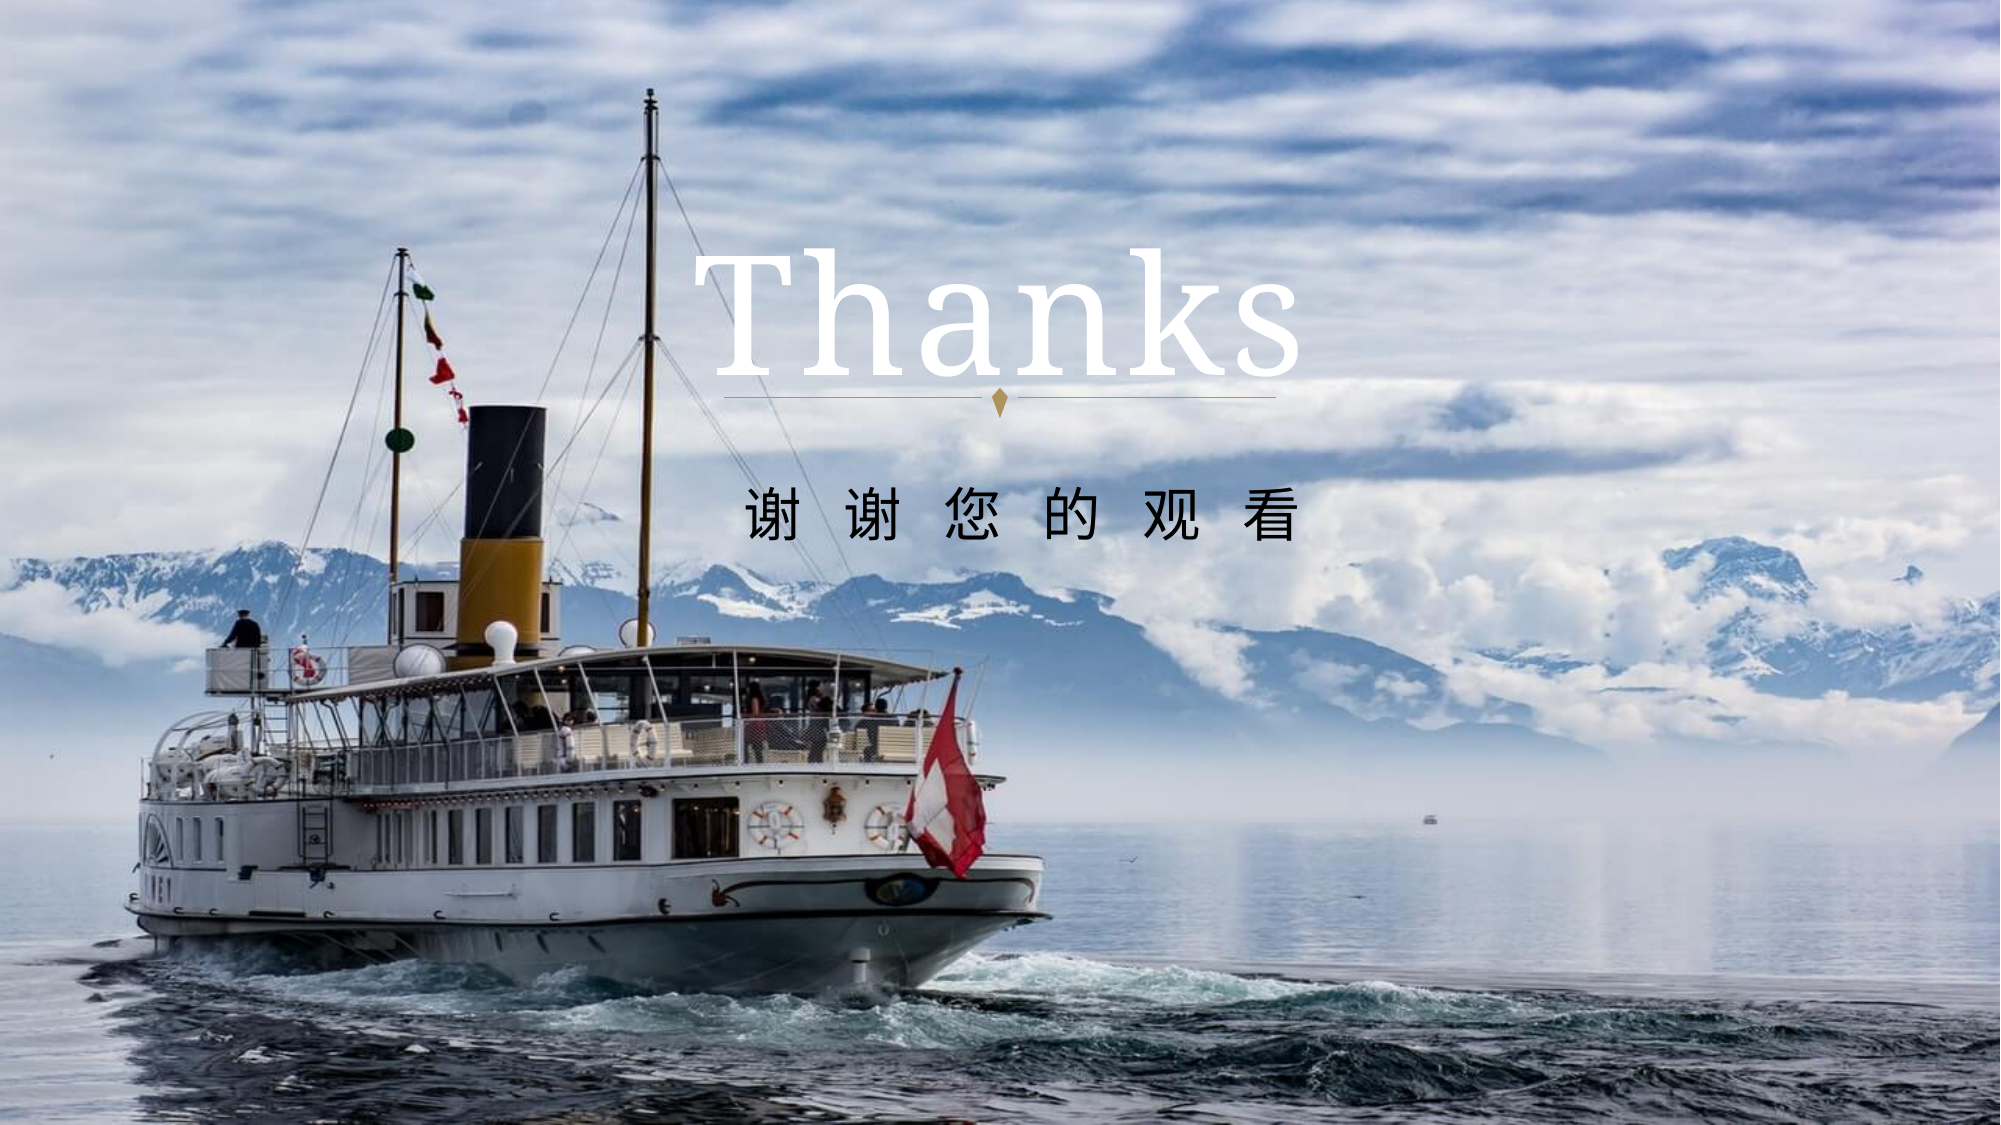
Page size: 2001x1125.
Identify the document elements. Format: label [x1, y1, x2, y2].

picture [0, 0, 2000, 1125]
text_box [723, 387, 1277, 419]
